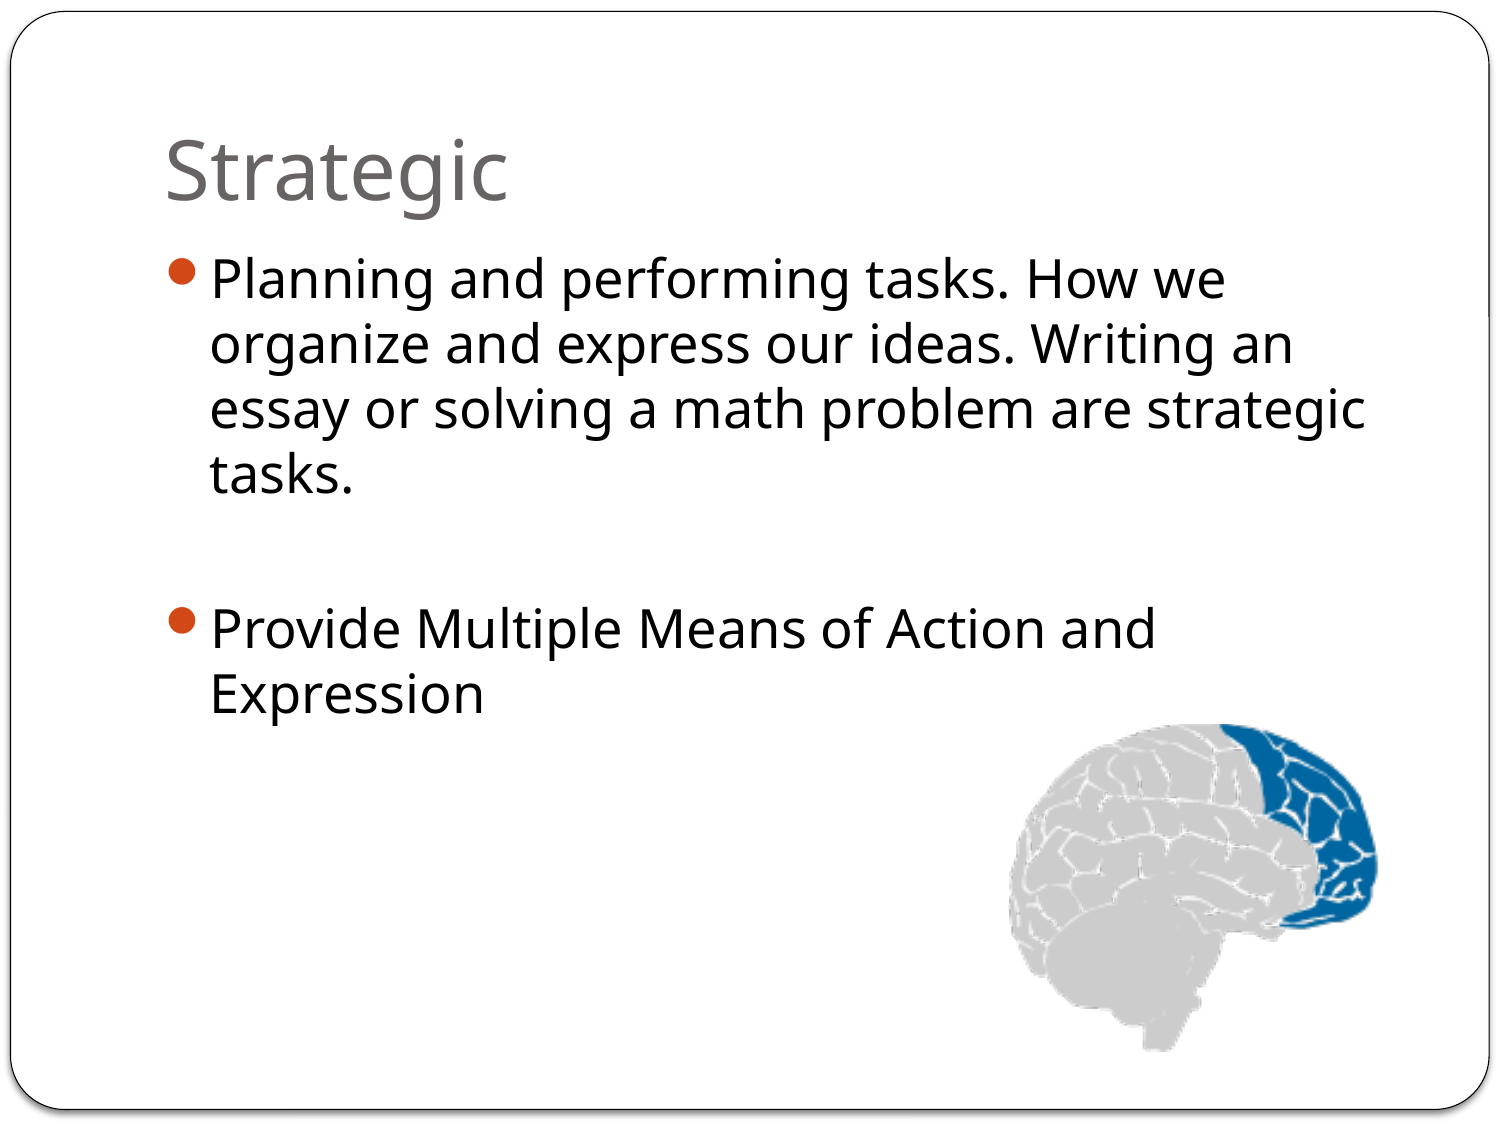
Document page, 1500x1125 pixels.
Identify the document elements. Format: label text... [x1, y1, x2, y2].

list Planning and performing tasks. How we organize and express our ideas. Writing an essay or solving a math problem are strategic tasks. Provide Multiple Means of Action and Expression [150, 237, 1425, 988]
picture [1008, 724, 1384, 1052]
title Strategic [150, 45, 1425, 233]
